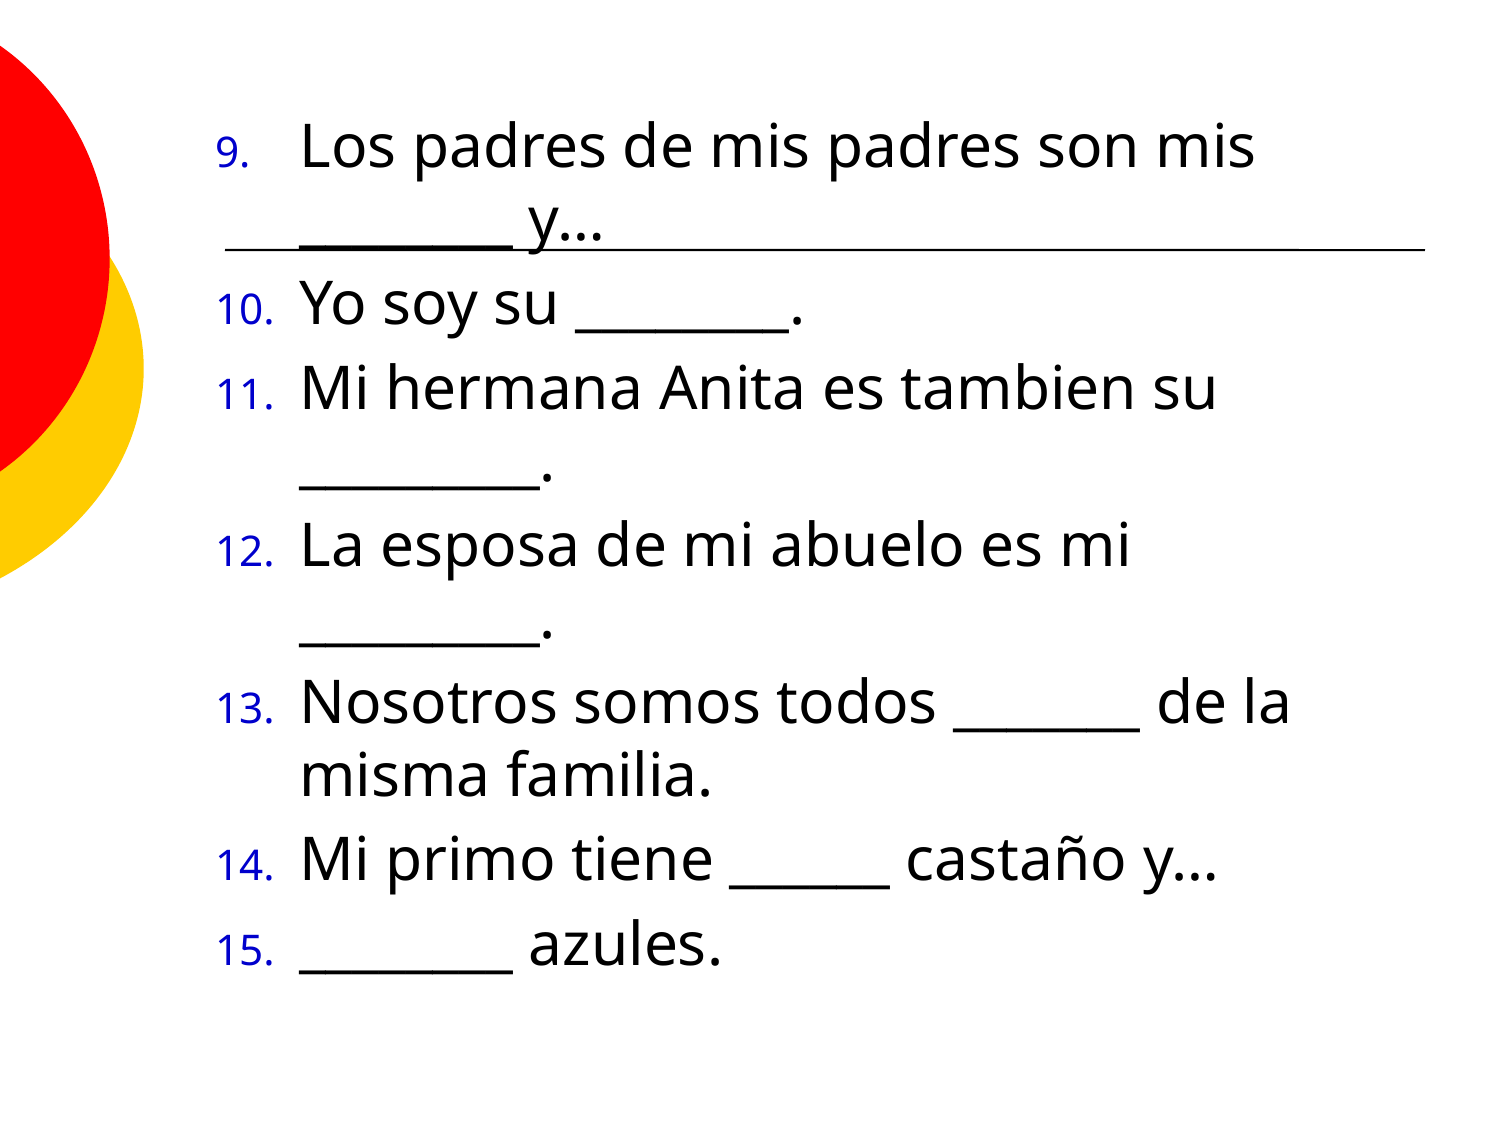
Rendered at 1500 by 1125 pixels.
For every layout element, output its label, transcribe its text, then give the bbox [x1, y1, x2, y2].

list Los padres de mis padres son mis ________ y… Yo soy su ________. Mi hermana Anita es tambien su _________. La esposa de mi abuelo es mi _________. Nosotros somos todos _______ de la misma familia. Mi primo tiene ______ castaño y… ________ azules. [200, 99, 1400, 775]
